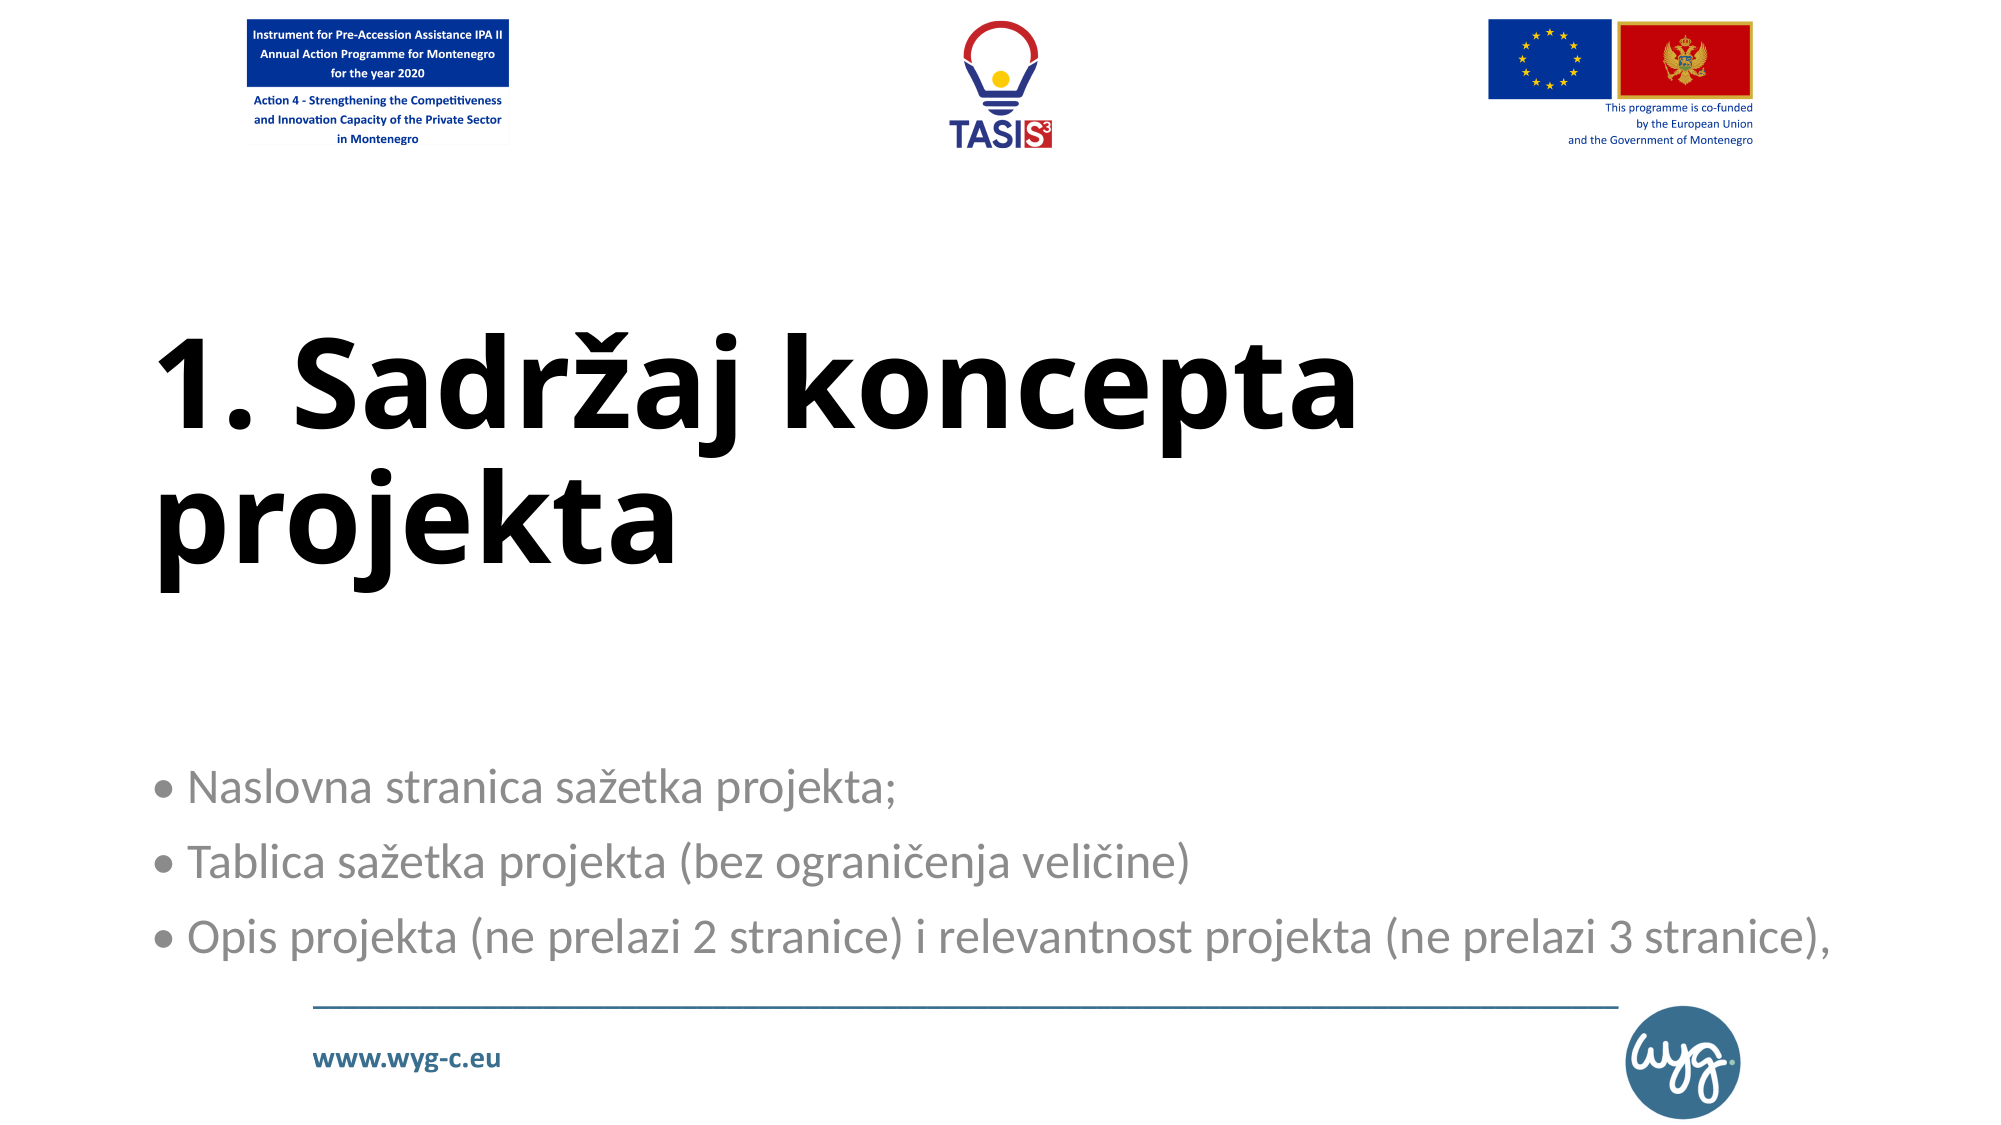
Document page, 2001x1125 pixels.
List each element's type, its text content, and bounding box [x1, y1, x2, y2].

list • Naslovna stranica sažetka projekta; • Tablica sažetka projekta (bez ograničenja veličine) • Opis projekta (ne prelazi 2 stranice) i relevantnost projekta (ne prelazi 3 stranice), [136, 752, 1862, 999]
picture [312, 1000, 1743, 1125]
title 1. Sadržaj koncepta projekta [136, 280, 1862, 749]
picture [246, 19, 1753, 149]
